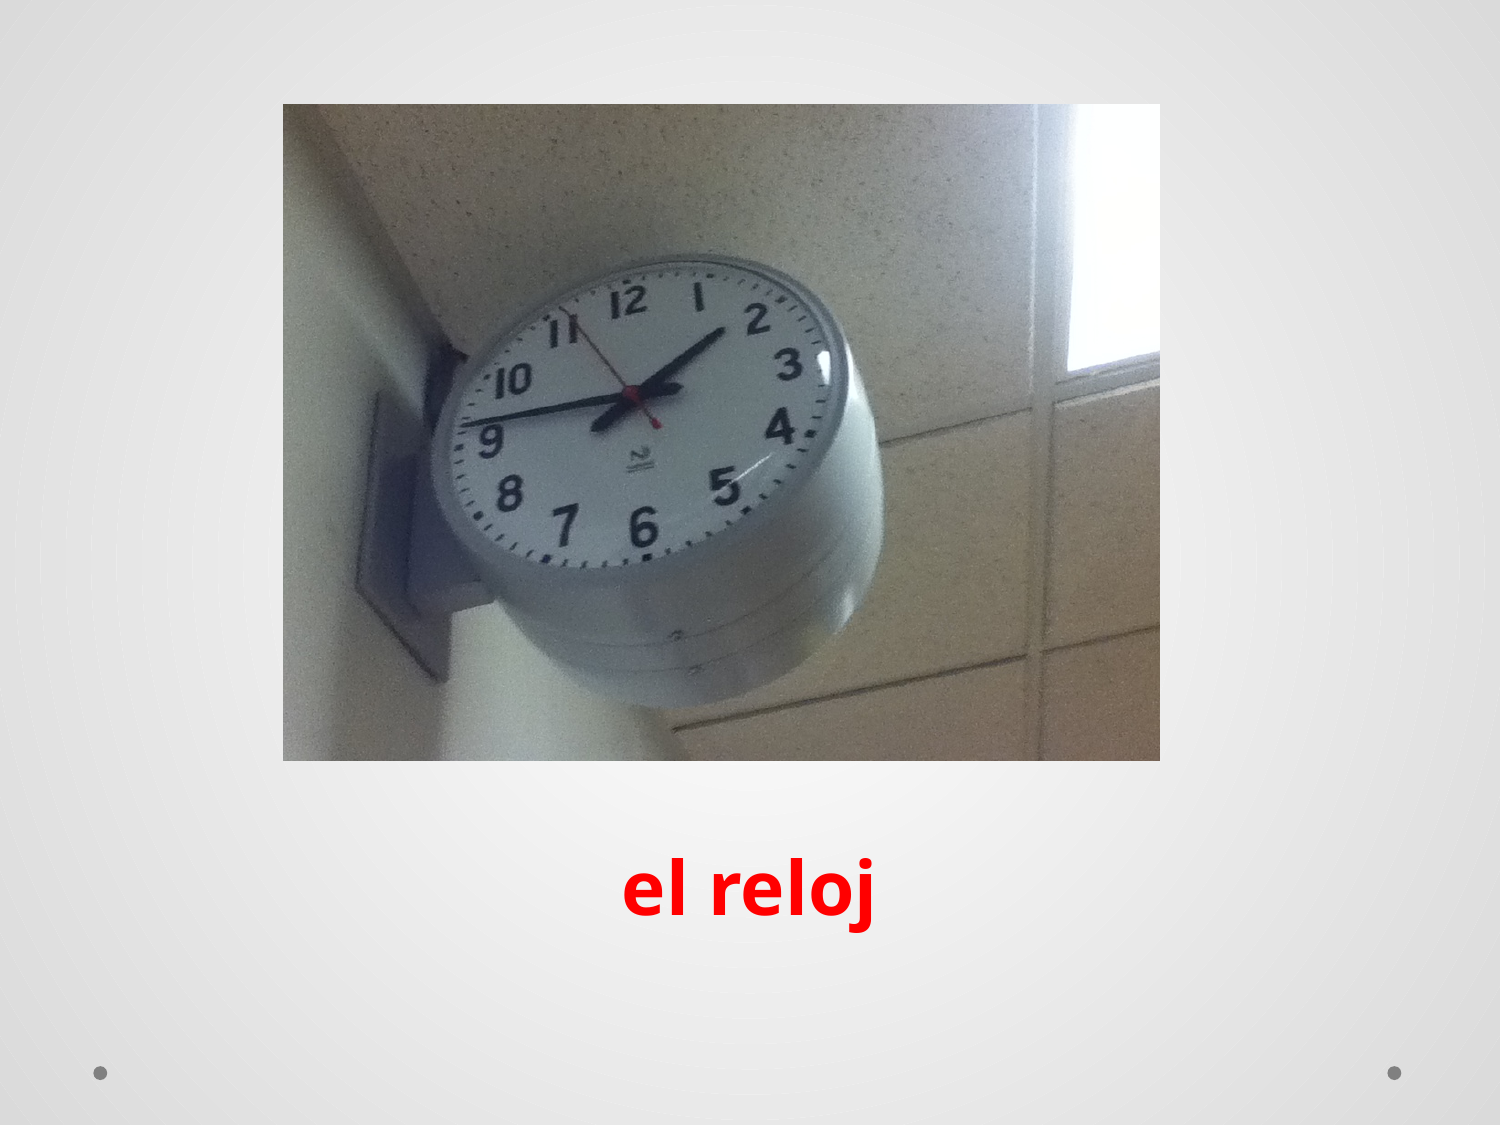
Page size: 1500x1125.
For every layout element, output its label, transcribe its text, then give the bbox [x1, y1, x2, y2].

subtitle el reloj [225, 832, 1275, 976]
picture [283, 103, 1160, 762]
